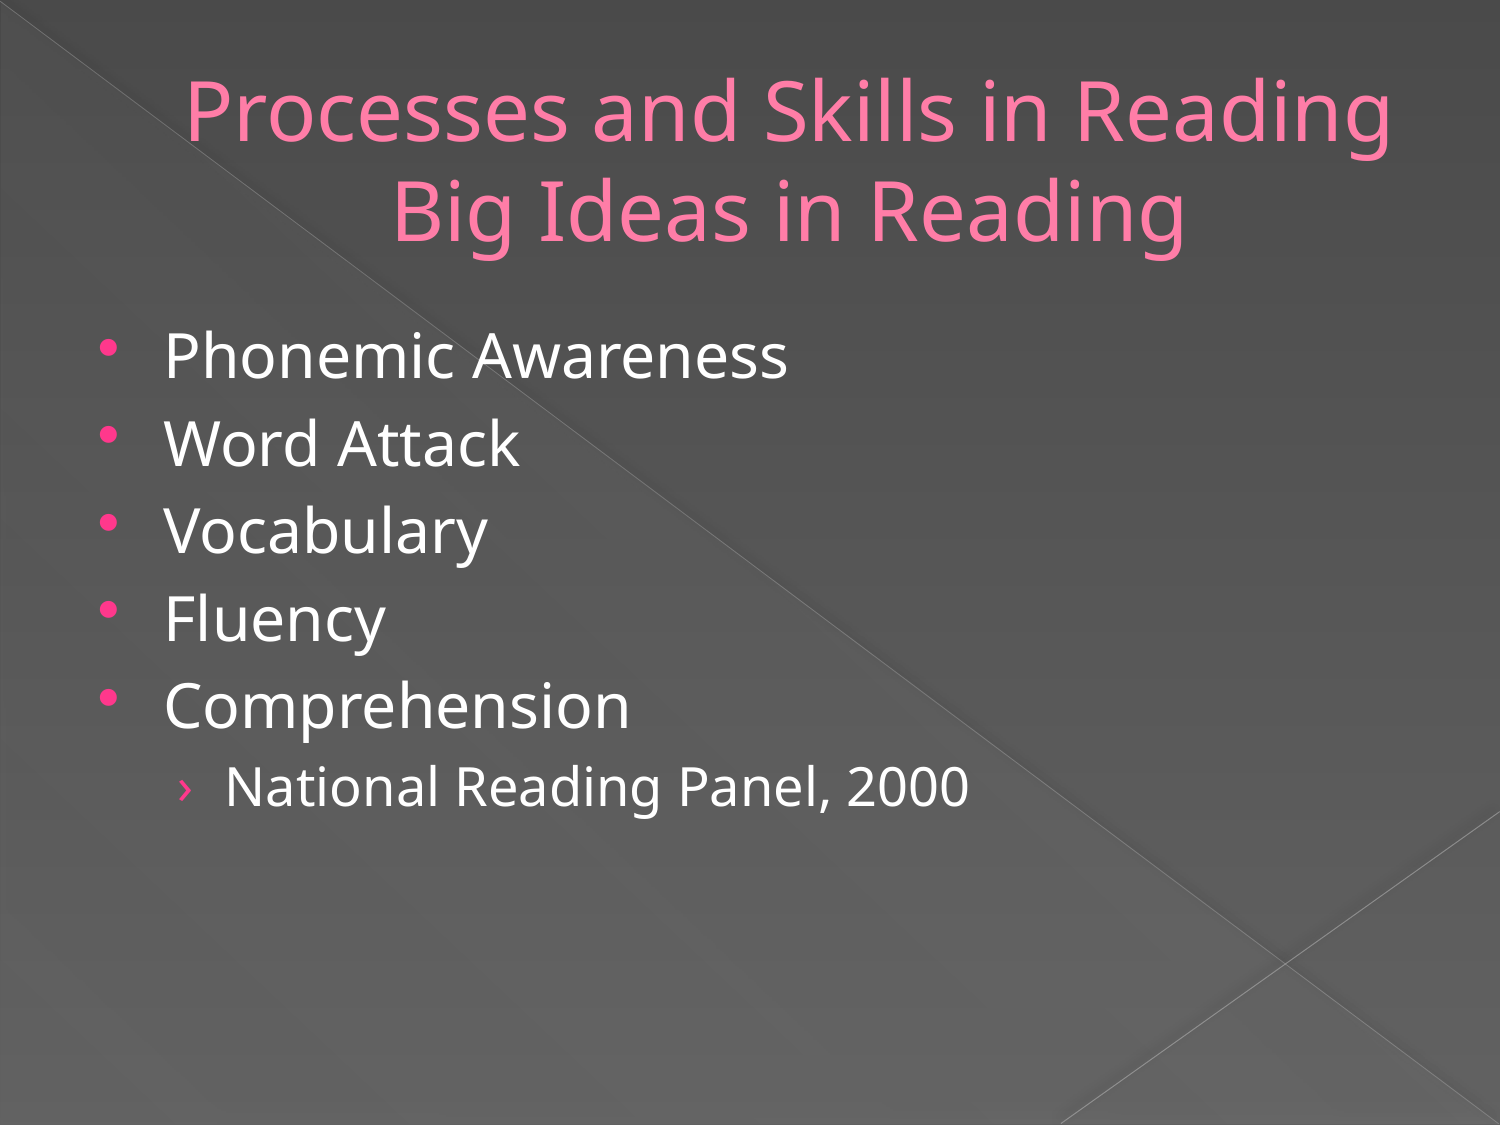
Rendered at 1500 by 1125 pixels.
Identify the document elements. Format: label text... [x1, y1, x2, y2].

list Phonemic Awareness Word Attack Vocabulary Fluency Comprehension National Reading Panel, 2000 [75, 308, 1425, 1059]
title Processes and Skills in Reading Big Ideas in Reading [75, 43, 1425, 274]
